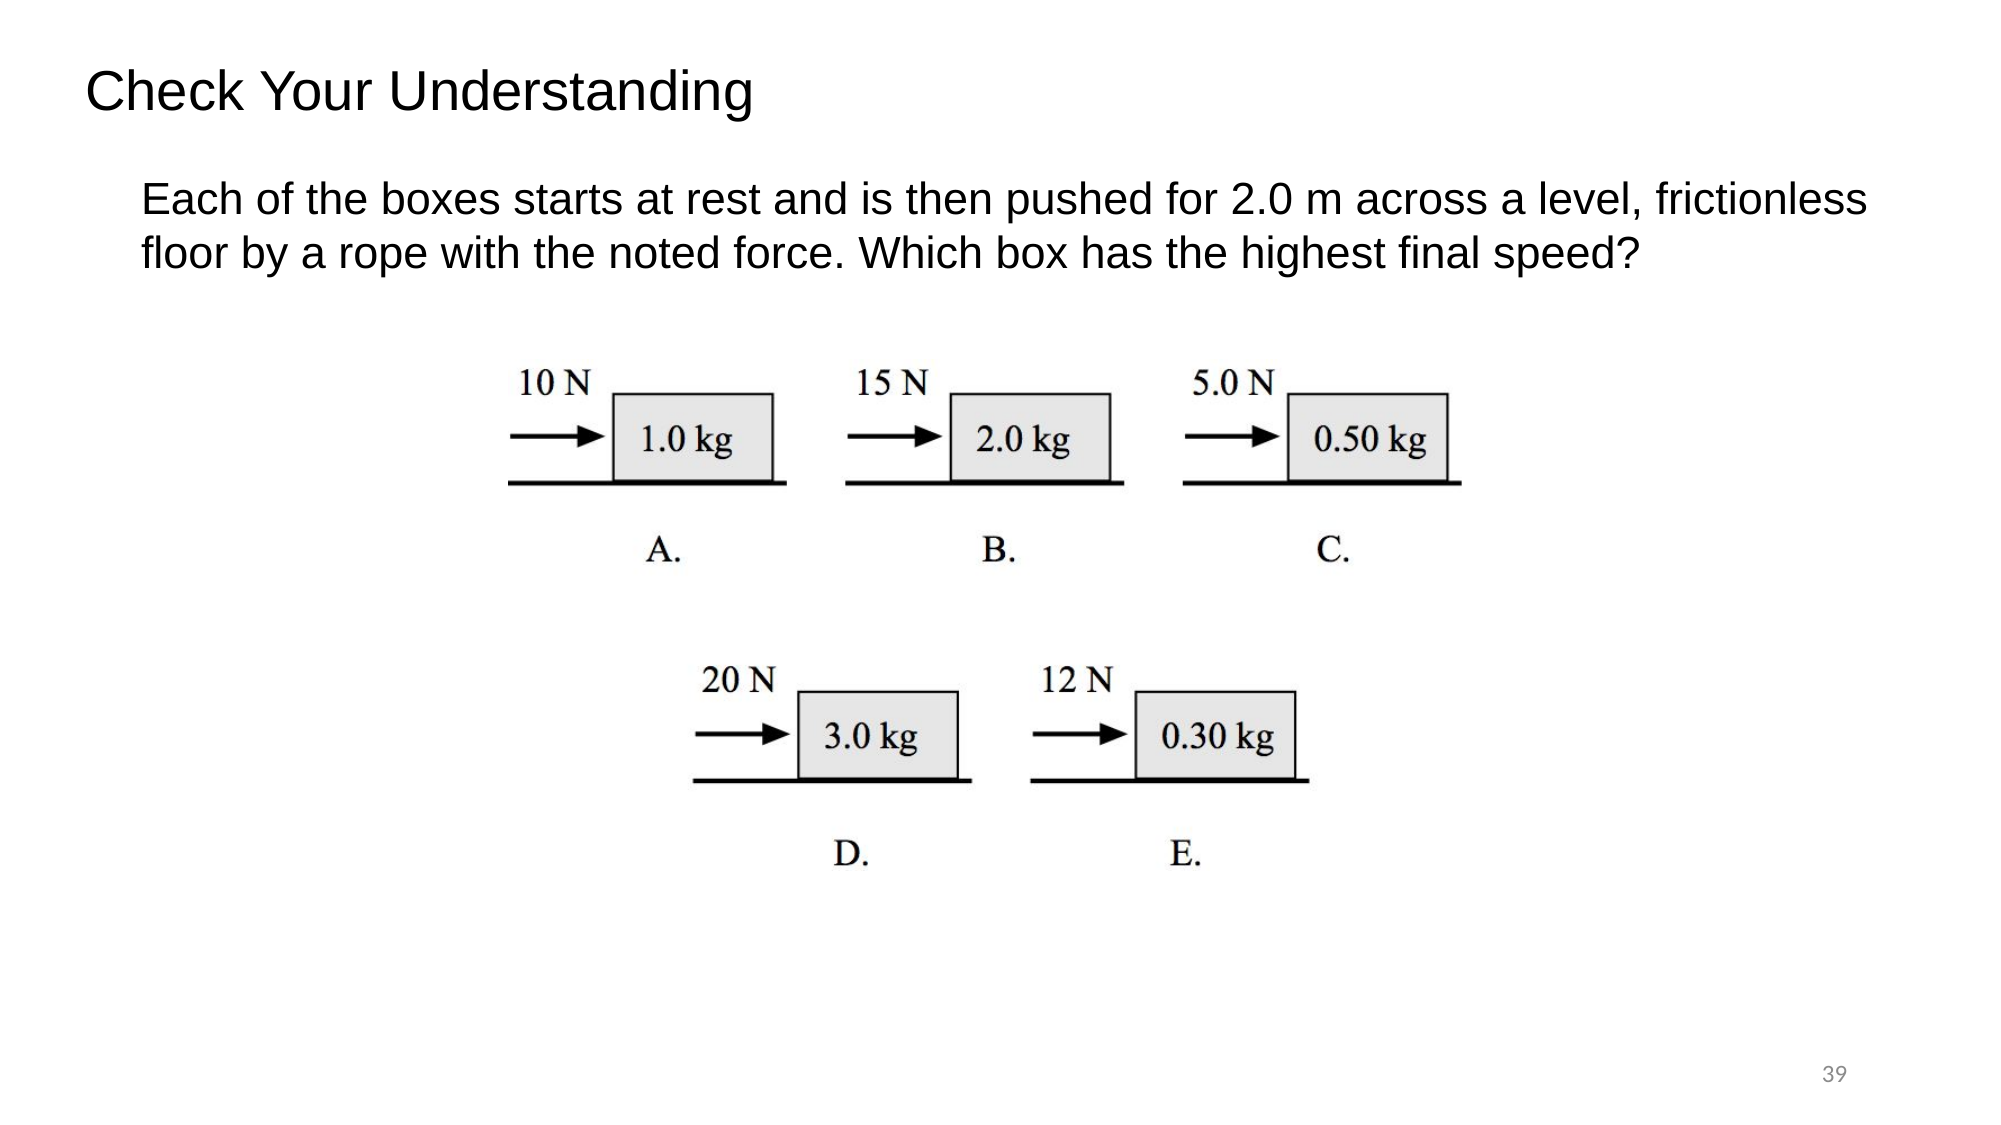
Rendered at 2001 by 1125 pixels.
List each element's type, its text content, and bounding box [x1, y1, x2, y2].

text_box Each of the boxes starts at rest and is then pushed for 2.0 m across a level, frictionless floor by a rope with the noted force. Which box has the highest final speed? [141, 169, 1883, 322]
slide_number 39 [1412, 1042, 1863, 1103]
picture [508, 359, 1464, 871]
text_box Check Your Understanding [85, 54, 841, 132]
